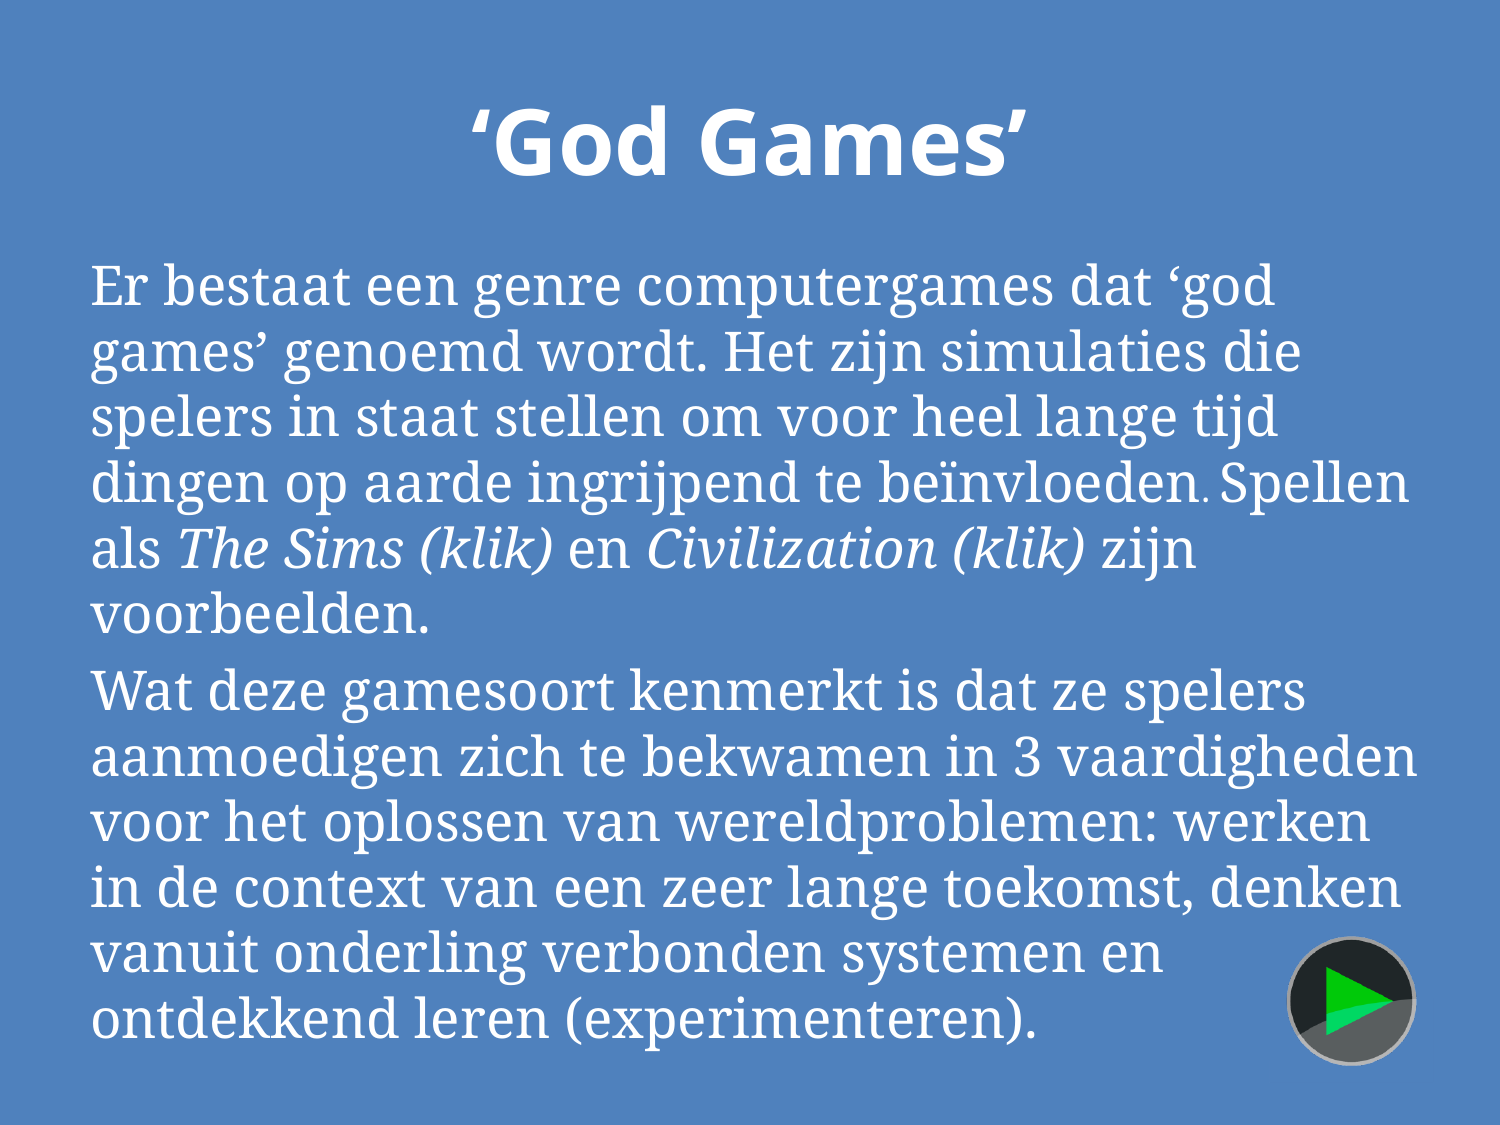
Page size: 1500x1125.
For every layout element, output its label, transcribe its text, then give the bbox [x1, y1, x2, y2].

list Er bestaat een genre computergames dat ‘god games’ genoemd wordt. Het zijn simulaties die spelers in staat stellen om voor heel lange tijd dingen op aarde ingrijpend te beïnvloeden. Spellen als The Sims (klik) en Civilization (klik) zijn voorbeelden. Wat deze gamesoort kenmerkt is dat ze spelers aanmoedigen zich te bekwamen in 3 vaardigheden voor het oplossen van wereldproblemen: werken in de context van een zeer lange toekomst, denken vanuit onderling verbonden systemen en ontdekkend leren (experimenteren). [75, 243, 1436, 1106]
picture [1269, 917, 1434, 1083]
title ‘God Games’ [75, 45, 1425, 233]
